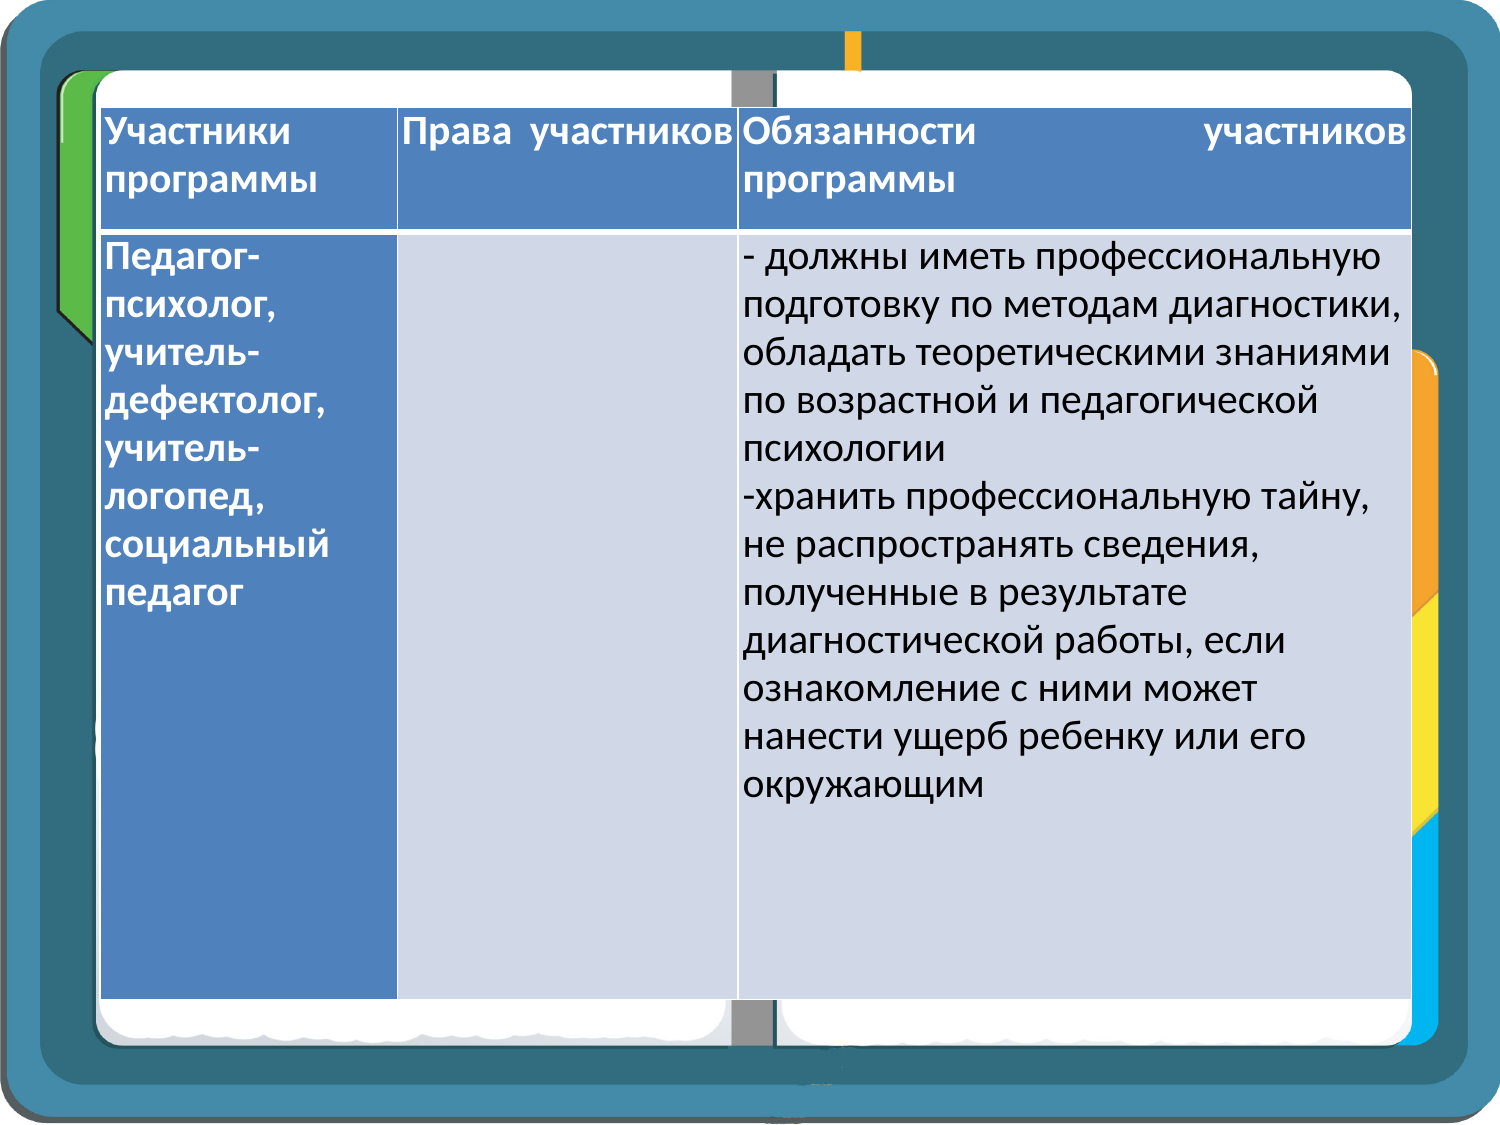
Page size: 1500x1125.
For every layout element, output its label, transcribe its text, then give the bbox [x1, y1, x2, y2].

table_cell Педагог-психолог, учитель-дефектолог, учитель-логопед, социальный педагог [101, 235, 397, 999]
table_header Обязанности участников программы [739, 108, 1411, 229]
table_cell [398, 235, 737, 999]
picture [0, 0, 1500, 1125]
table_header Участники программы [101, 108, 397, 229]
table_cell - должны иметь профессиональную подготовку по методам диагностики, обладать теоретическими знани­ями по возрастной и педагогической психологии -хранить профессиональную тайну, не распространять сведения, полученные в результате диагностической работы, если ознакомление с ними может нанести ущерб ребенку или его окружающим [739, 235, 1411, 999]
table_header Права участников [398, 108, 737, 229]
